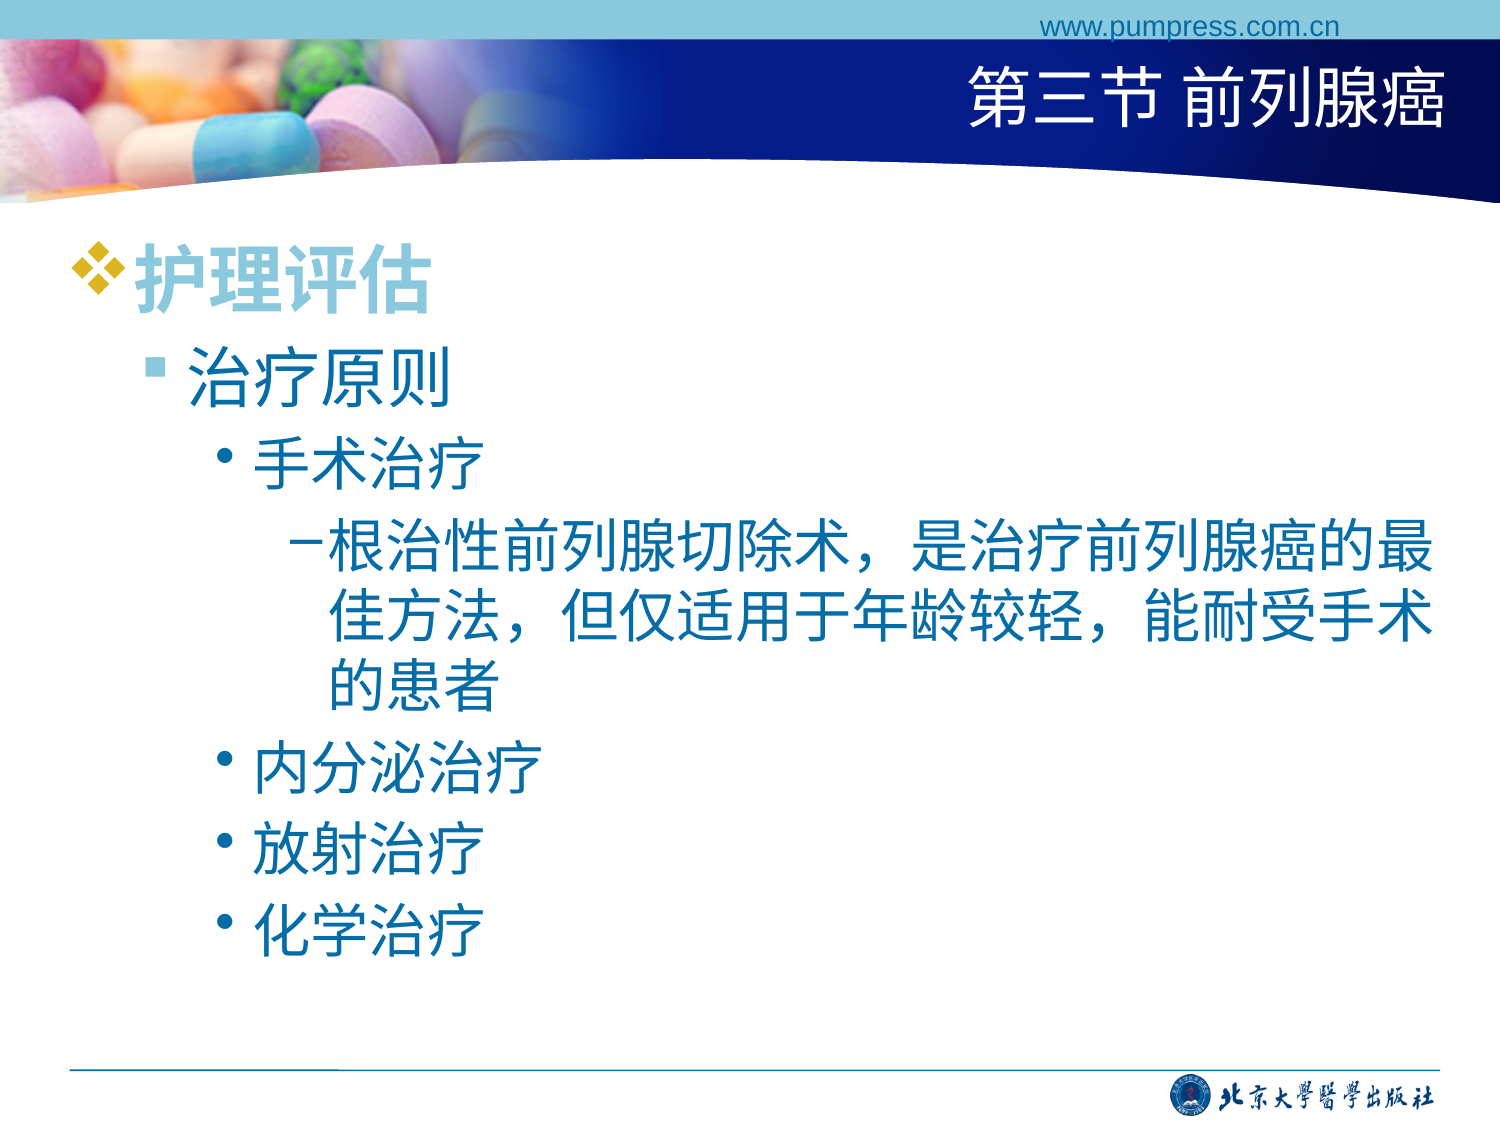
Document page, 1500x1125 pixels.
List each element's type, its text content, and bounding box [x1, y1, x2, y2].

slide_number www.pumpress.com.cn [1025, 0, 1463, 38]
picture [1170, 1074, 1436, 1118]
picture [0, 40, 1500, 203]
title 第三节 前列腺癌 [137, 49, 1463, 143]
list 护理评估 治疗原则 手术治疗 根治性前列腺切除术，是治疗前列腺癌的最佳方法，但仅适用于年龄较轻，能耐受手术的患者 内分泌治疗 放射治疗 化学治疗 [49, 224, 1463, 1026]
